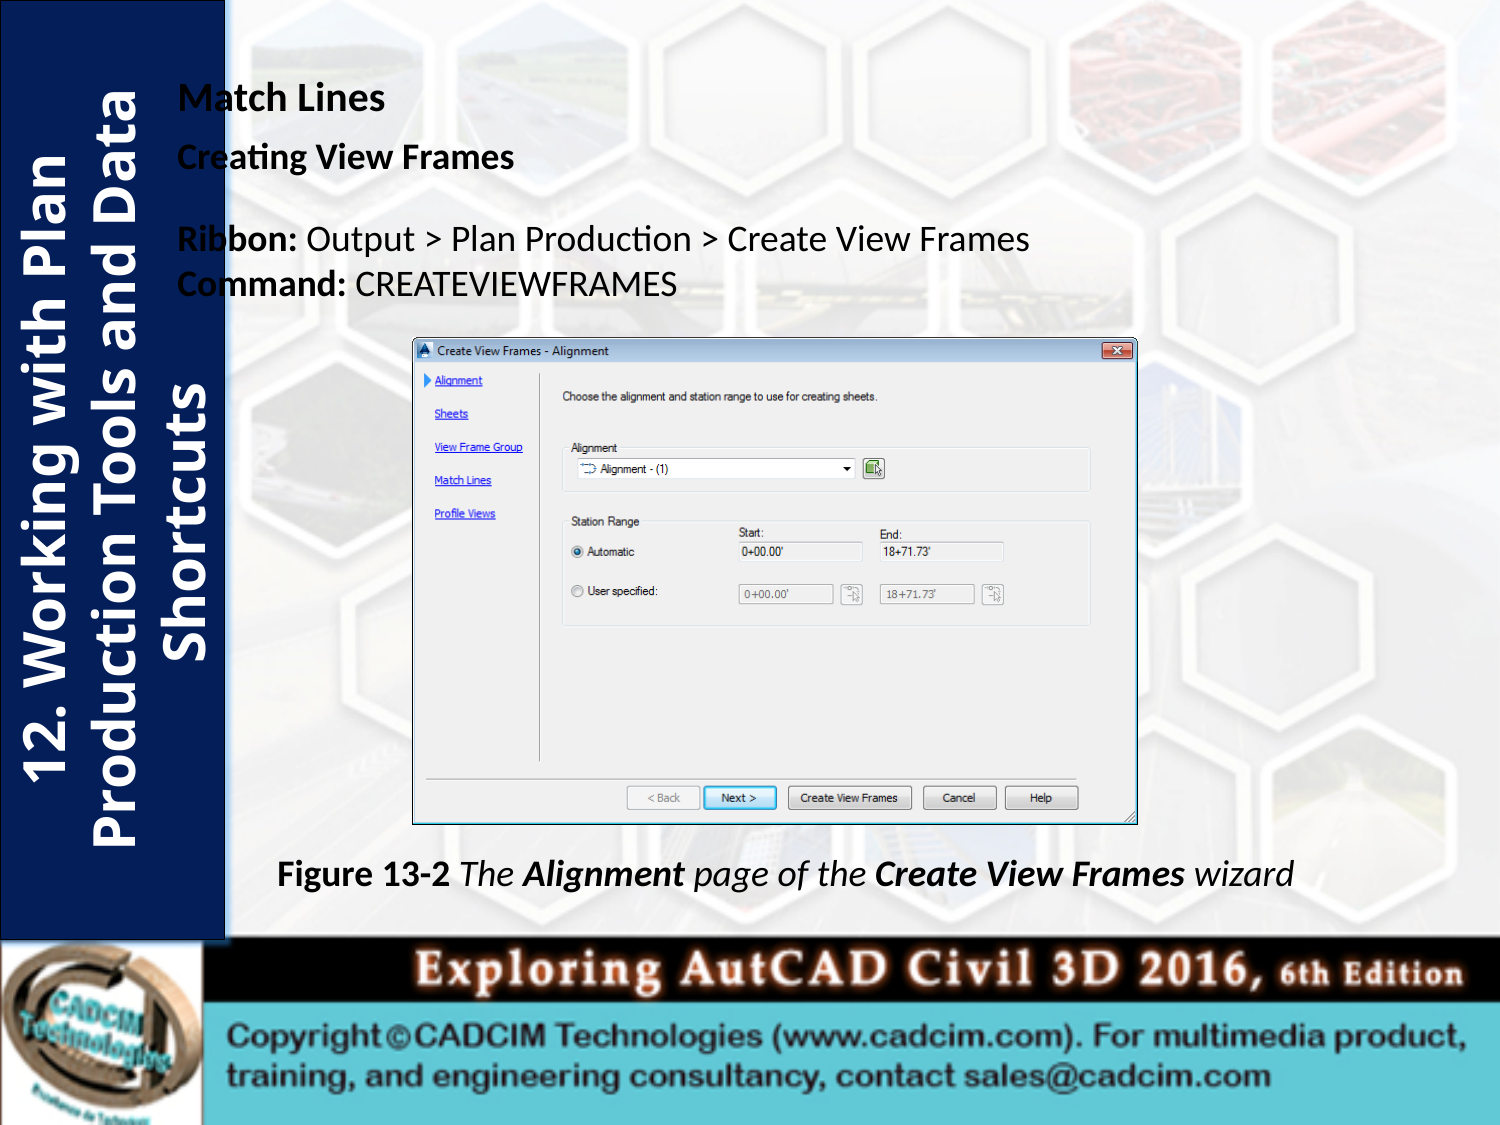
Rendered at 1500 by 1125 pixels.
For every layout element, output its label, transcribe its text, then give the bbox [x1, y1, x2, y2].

text_box Match Lines [162, 62, 913, 124]
text_box Ribbon: Output > Plan Production > Create View Frames Command: CREATEVIEWFRAMES [162, 206, 1125, 312]
text_box Figure 13-2 The Alignment page of the Create View Frames wizard [262, 841, 1313, 902]
picture [0, 0, 1500, 1125]
text_box Creating View Frames [162, 124, 913, 185]
